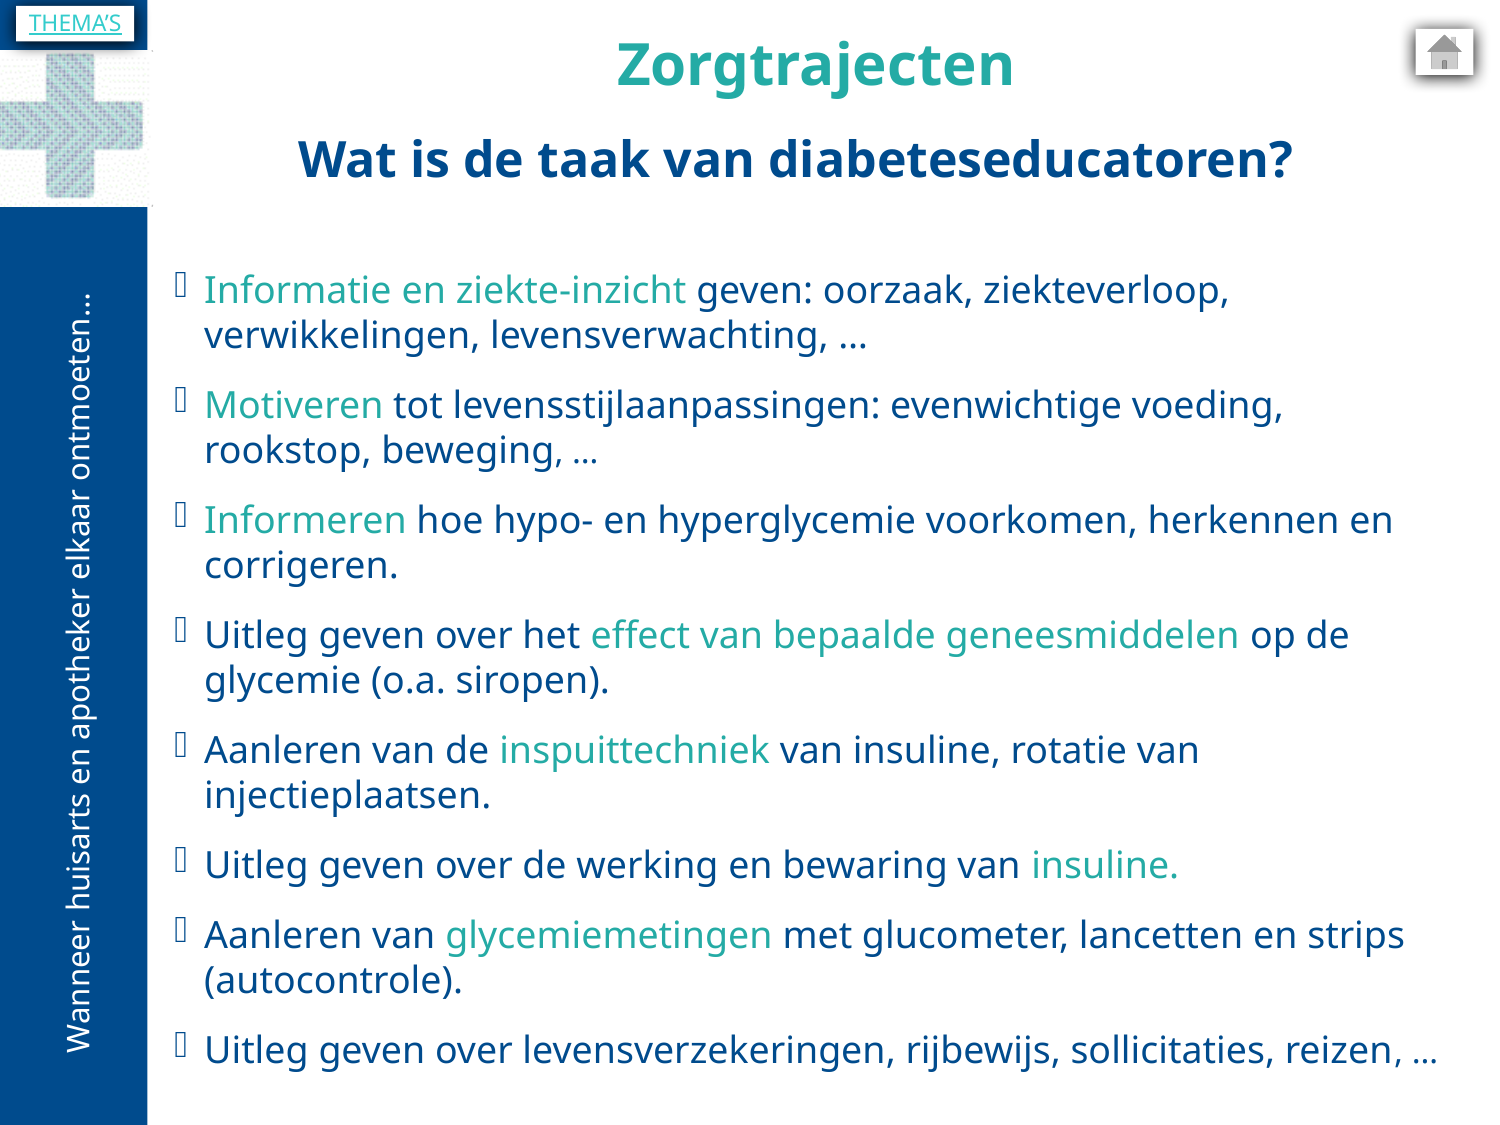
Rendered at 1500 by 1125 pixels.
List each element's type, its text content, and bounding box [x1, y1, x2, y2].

text_box [1415, 28, 1474, 76]
text_box Wat is de taak van diabeteseducatoren? [146, 120, 1458, 195]
list Informatie en ziekte-inzicht geven: oorzaak, ziekteverloop, verwikkelingen, levensverwachting, … Motiveren tot levensstijlaanpassingen: evenwichtige voeding, rookstop, beweging, … Informeren hoe hypo- en hyperglycemie voorkomen, herkennen en corrigeren. Uitleg geven over het effect van bepaalde geneesmiddelen op de glycemie (o.a. siropen). Aanleren van de inspuittechniek van insuline, rotatie van injectieplaatsen. Uitleg geven over de werking en bewaring van insuline. Aanleren van glycemiemetingen met glucometer, lancetten en strips (autocontrole). Uitleg geven over levensverzekeringen, rijbewijs, sollicitaties, reizen, … [159, 258, 1458, 1112]
list Zorgtrajecten [174, 28, 1458, 120]
text_box THEMA’S [15, 5, 135, 42]
picture [0, 50, 154, 207]
